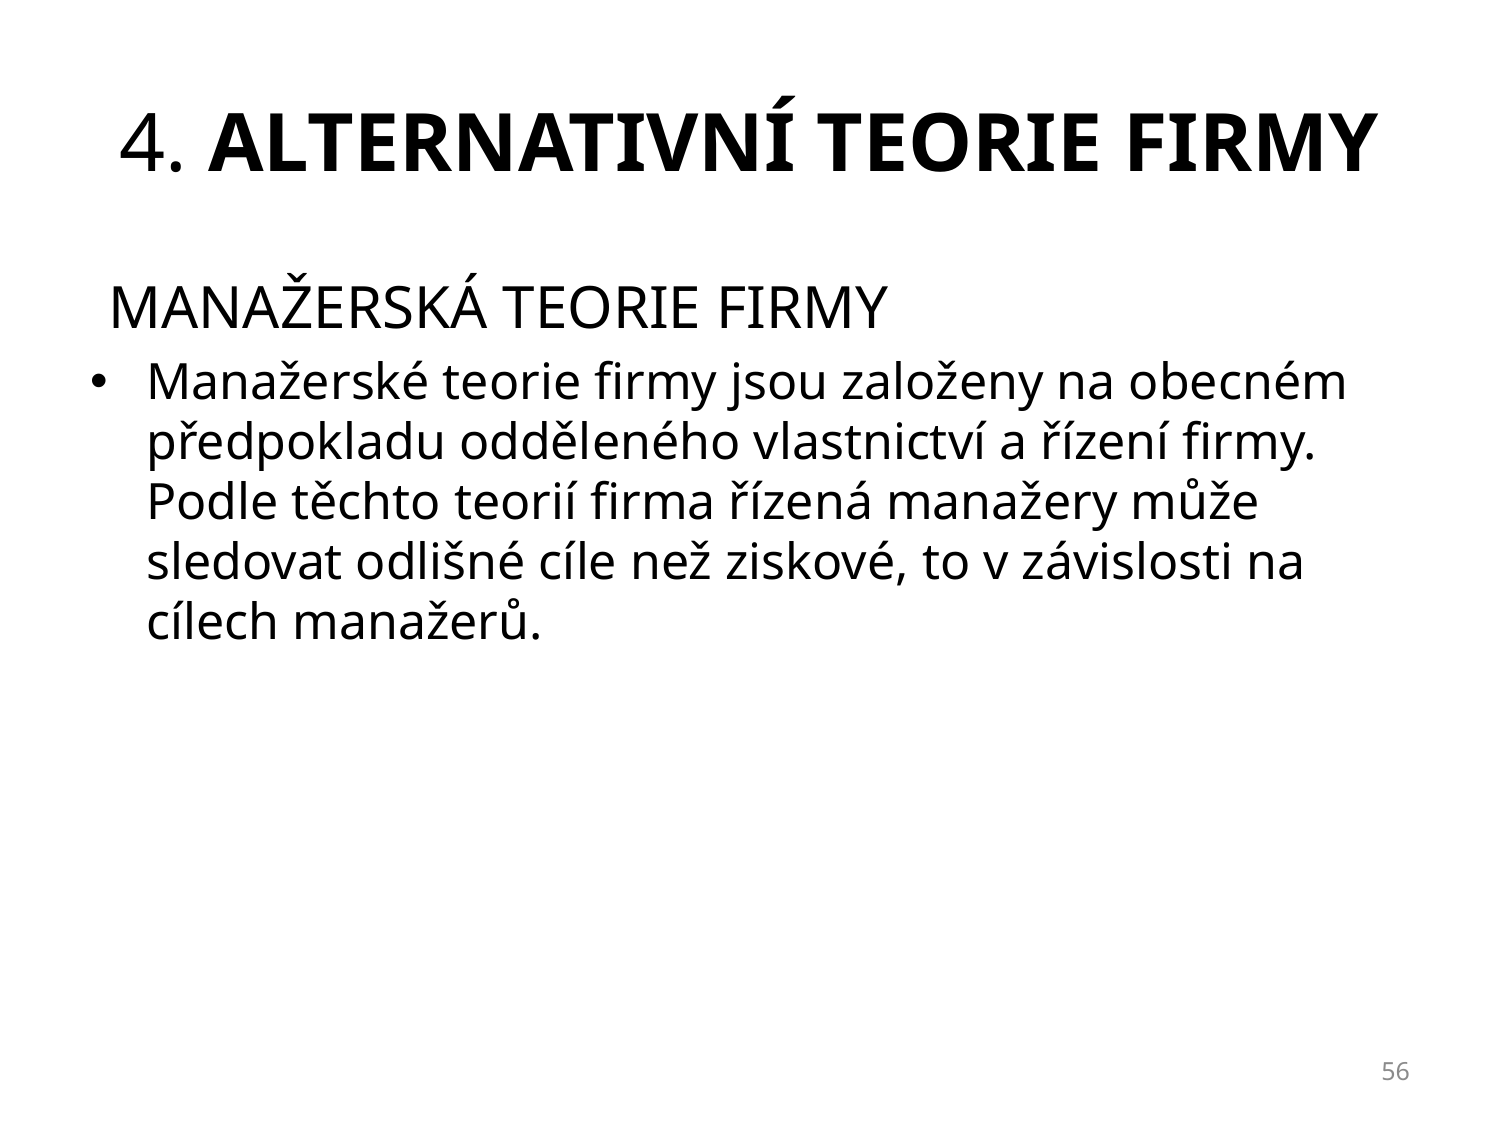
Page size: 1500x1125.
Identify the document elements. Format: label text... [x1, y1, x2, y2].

title 4. ALTERNATIVNÍ TEORIE FIRMY [75, 45, 1425, 233]
slide_number 56 [1074, 1042, 1425, 1103]
list MANAŽERSKÁ TEORIE FIRMY Manažerské teorie firmy jsou založeny na obecném předpokladu odděleného vlastnictví a řízení firmy. Podle těchto teorií firma řízená manažery může sledovat odlišné cíle než ziskové, to v závislosti na cílech manažerů. [75, 262, 1425, 1005]
